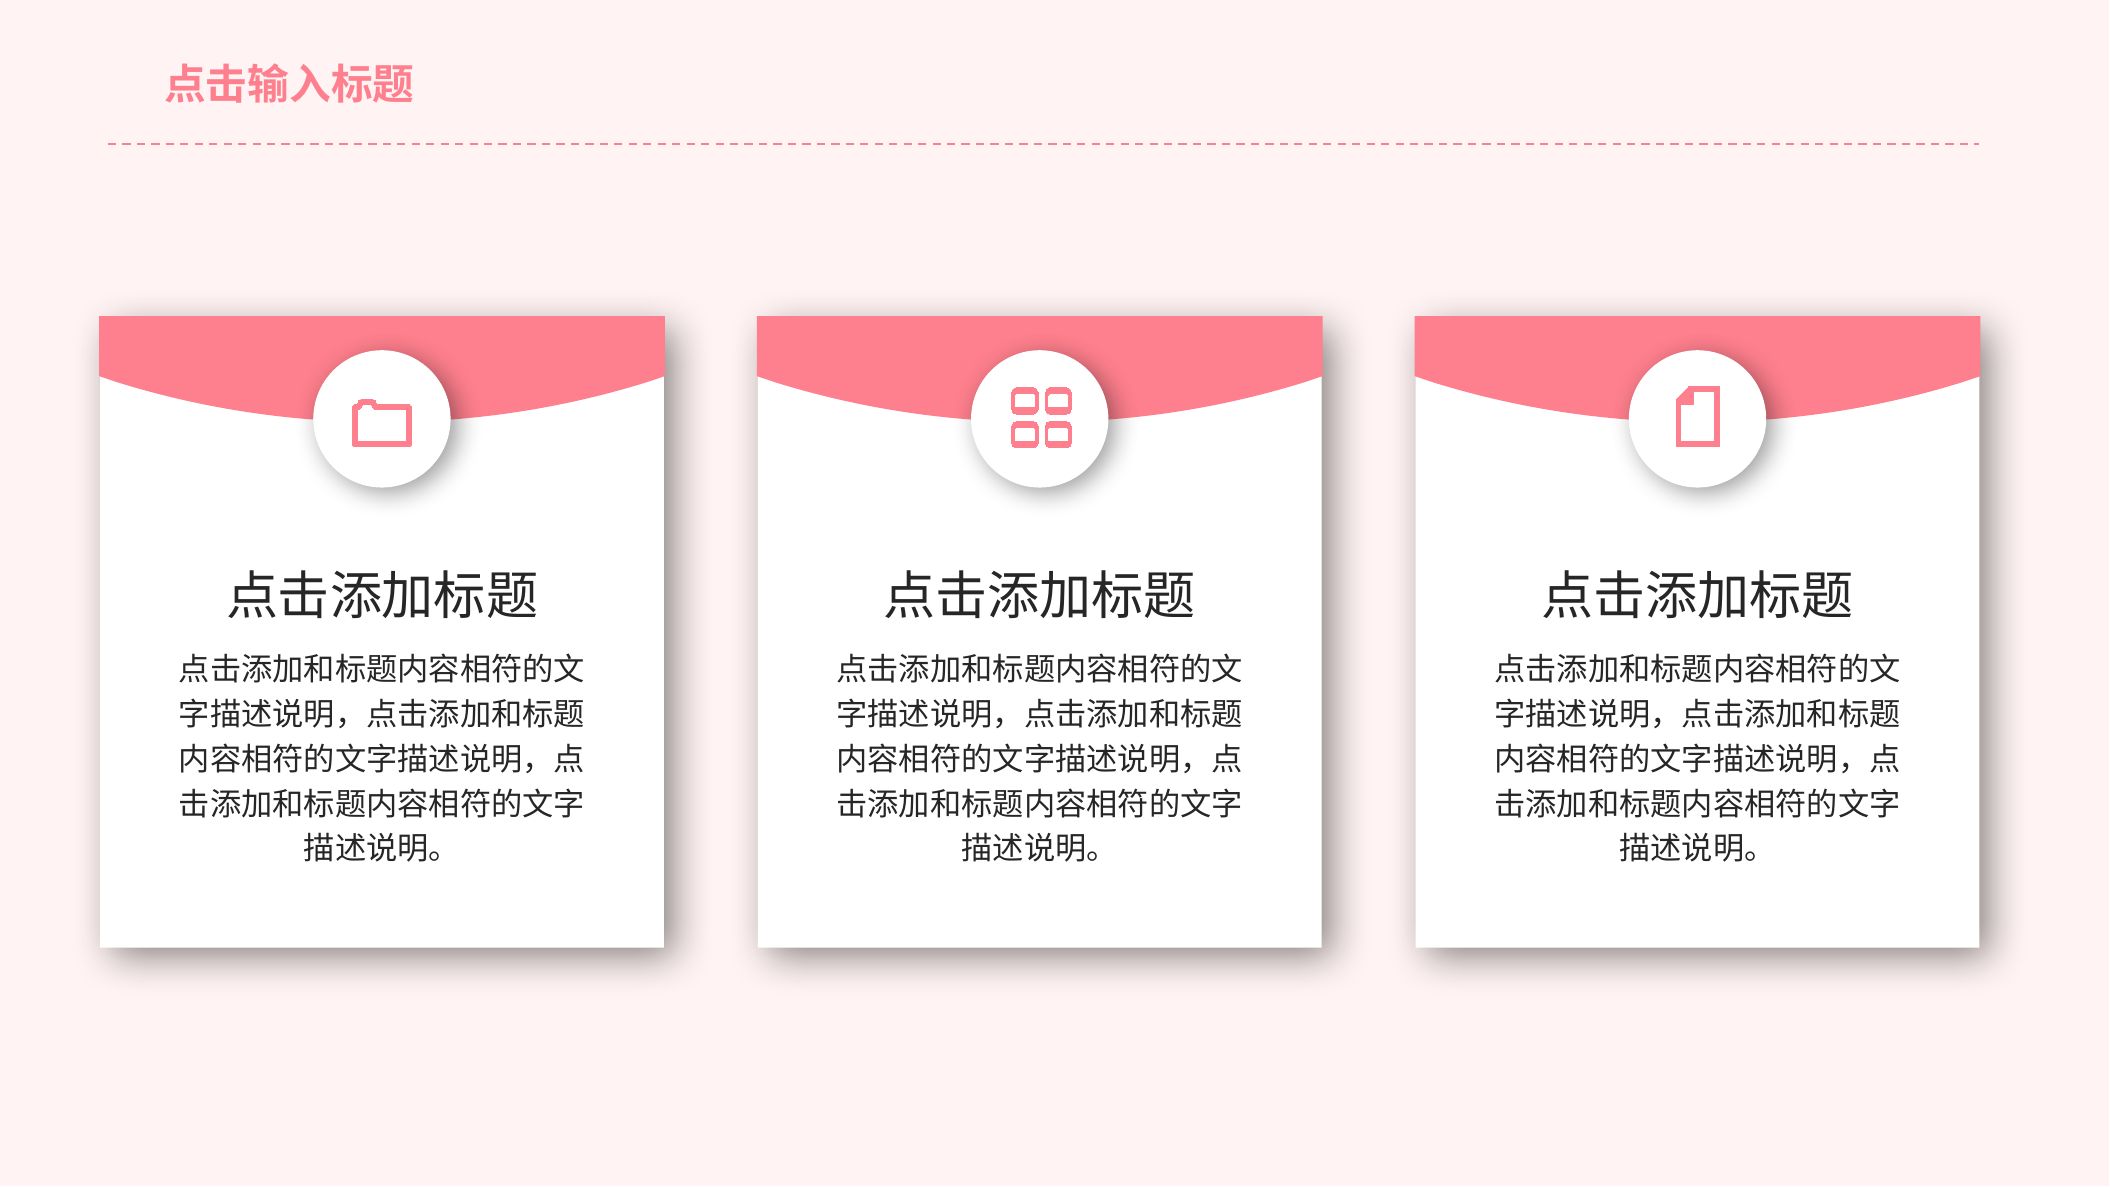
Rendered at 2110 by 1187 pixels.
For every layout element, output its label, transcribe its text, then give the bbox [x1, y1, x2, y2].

text_box 点击输入标题 [148, 49, 431, 116]
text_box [100, 317, 1980, 948]
